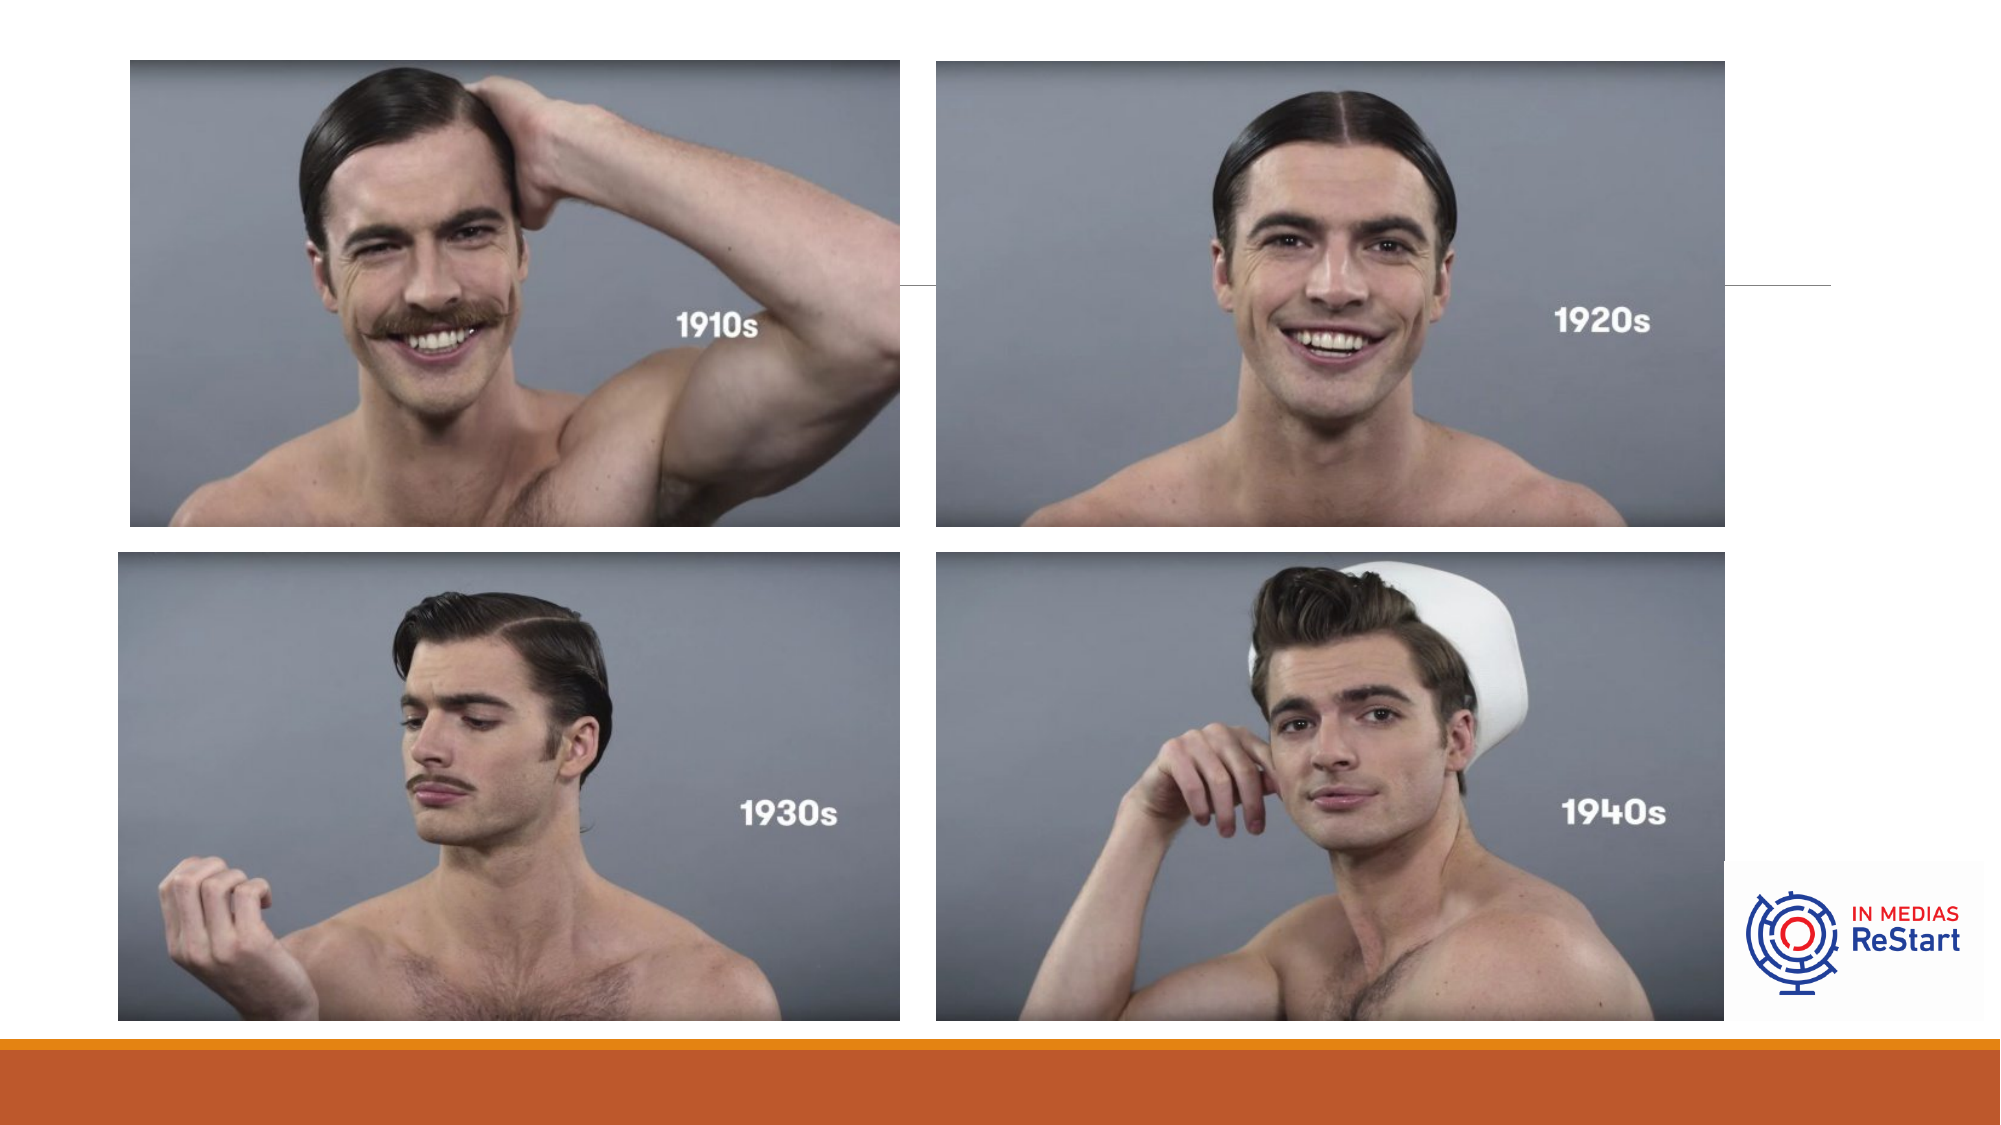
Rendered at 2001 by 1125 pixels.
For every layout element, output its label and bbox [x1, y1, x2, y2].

picture [935, 552, 1984, 1021]
picture [935, 61, 1725, 528]
picture [129, 60, 901, 528]
list [117, 552, 901, 1021]
